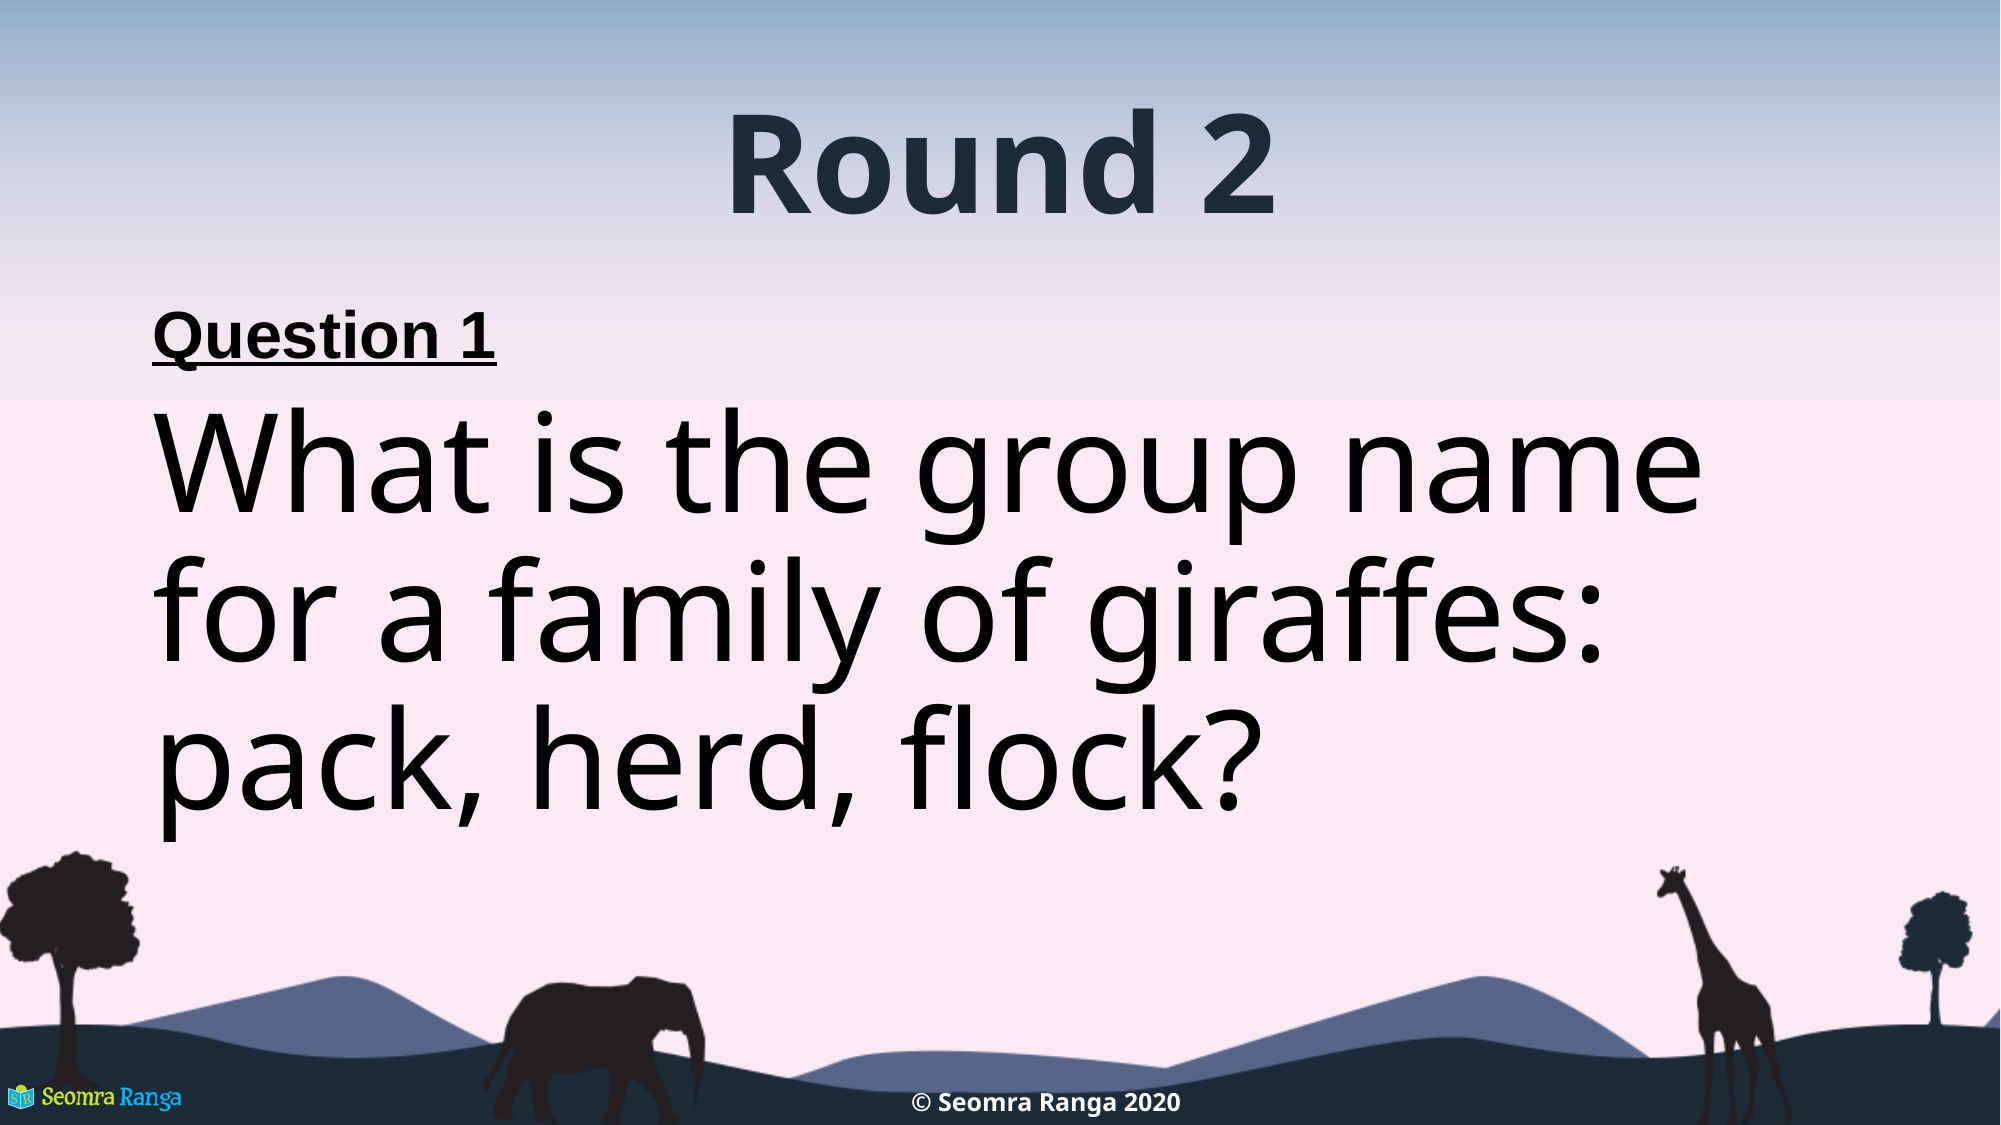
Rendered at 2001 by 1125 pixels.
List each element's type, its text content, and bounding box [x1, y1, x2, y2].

text_box © Seomra Ranga 2020 www.seomraranga.com [762, 1079, 1330, 1125]
title Round 2 [137, 59, 1863, 278]
list Question 1 What is the group name for a family of giraffes: pack, herd, flock? [137, 293, 1863, 1014]
picture [0, 0, 2001, 1125]
